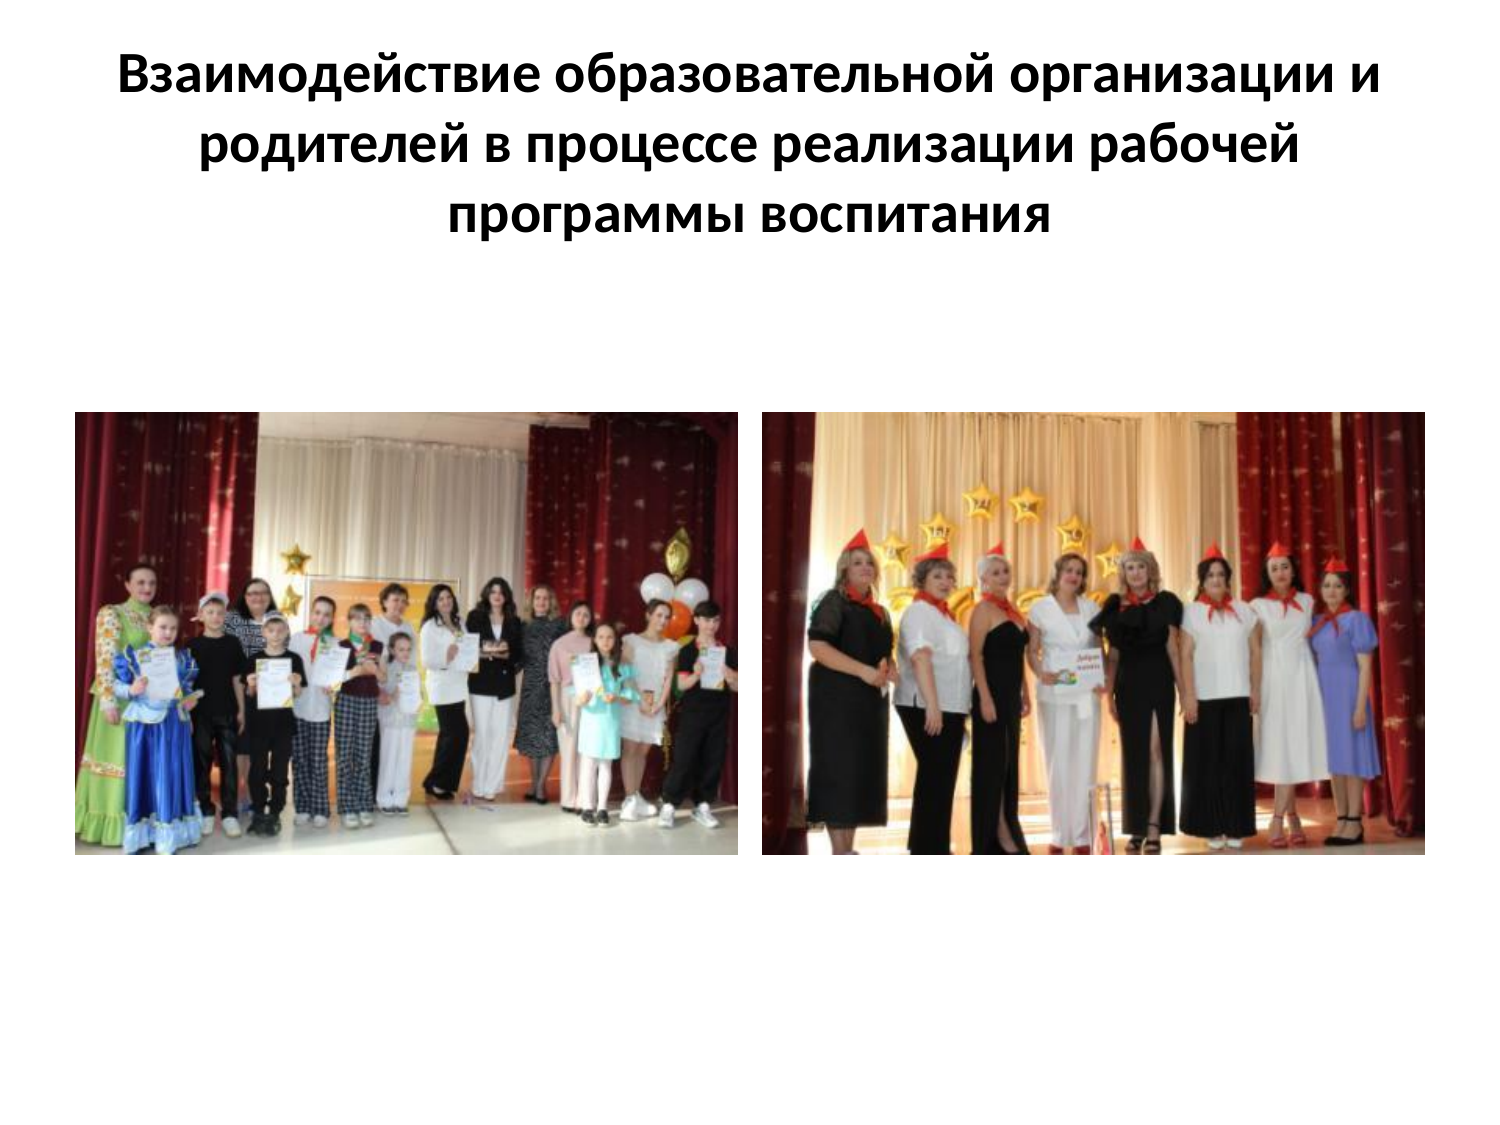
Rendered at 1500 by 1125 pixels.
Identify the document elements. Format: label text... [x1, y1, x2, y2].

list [74, 412, 738, 855]
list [762, 412, 1426, 855]
title Взаимодействие образовательной организации и родителей в процессе реализации рабочей программы воспитания [75, 45, 1425, 233]
